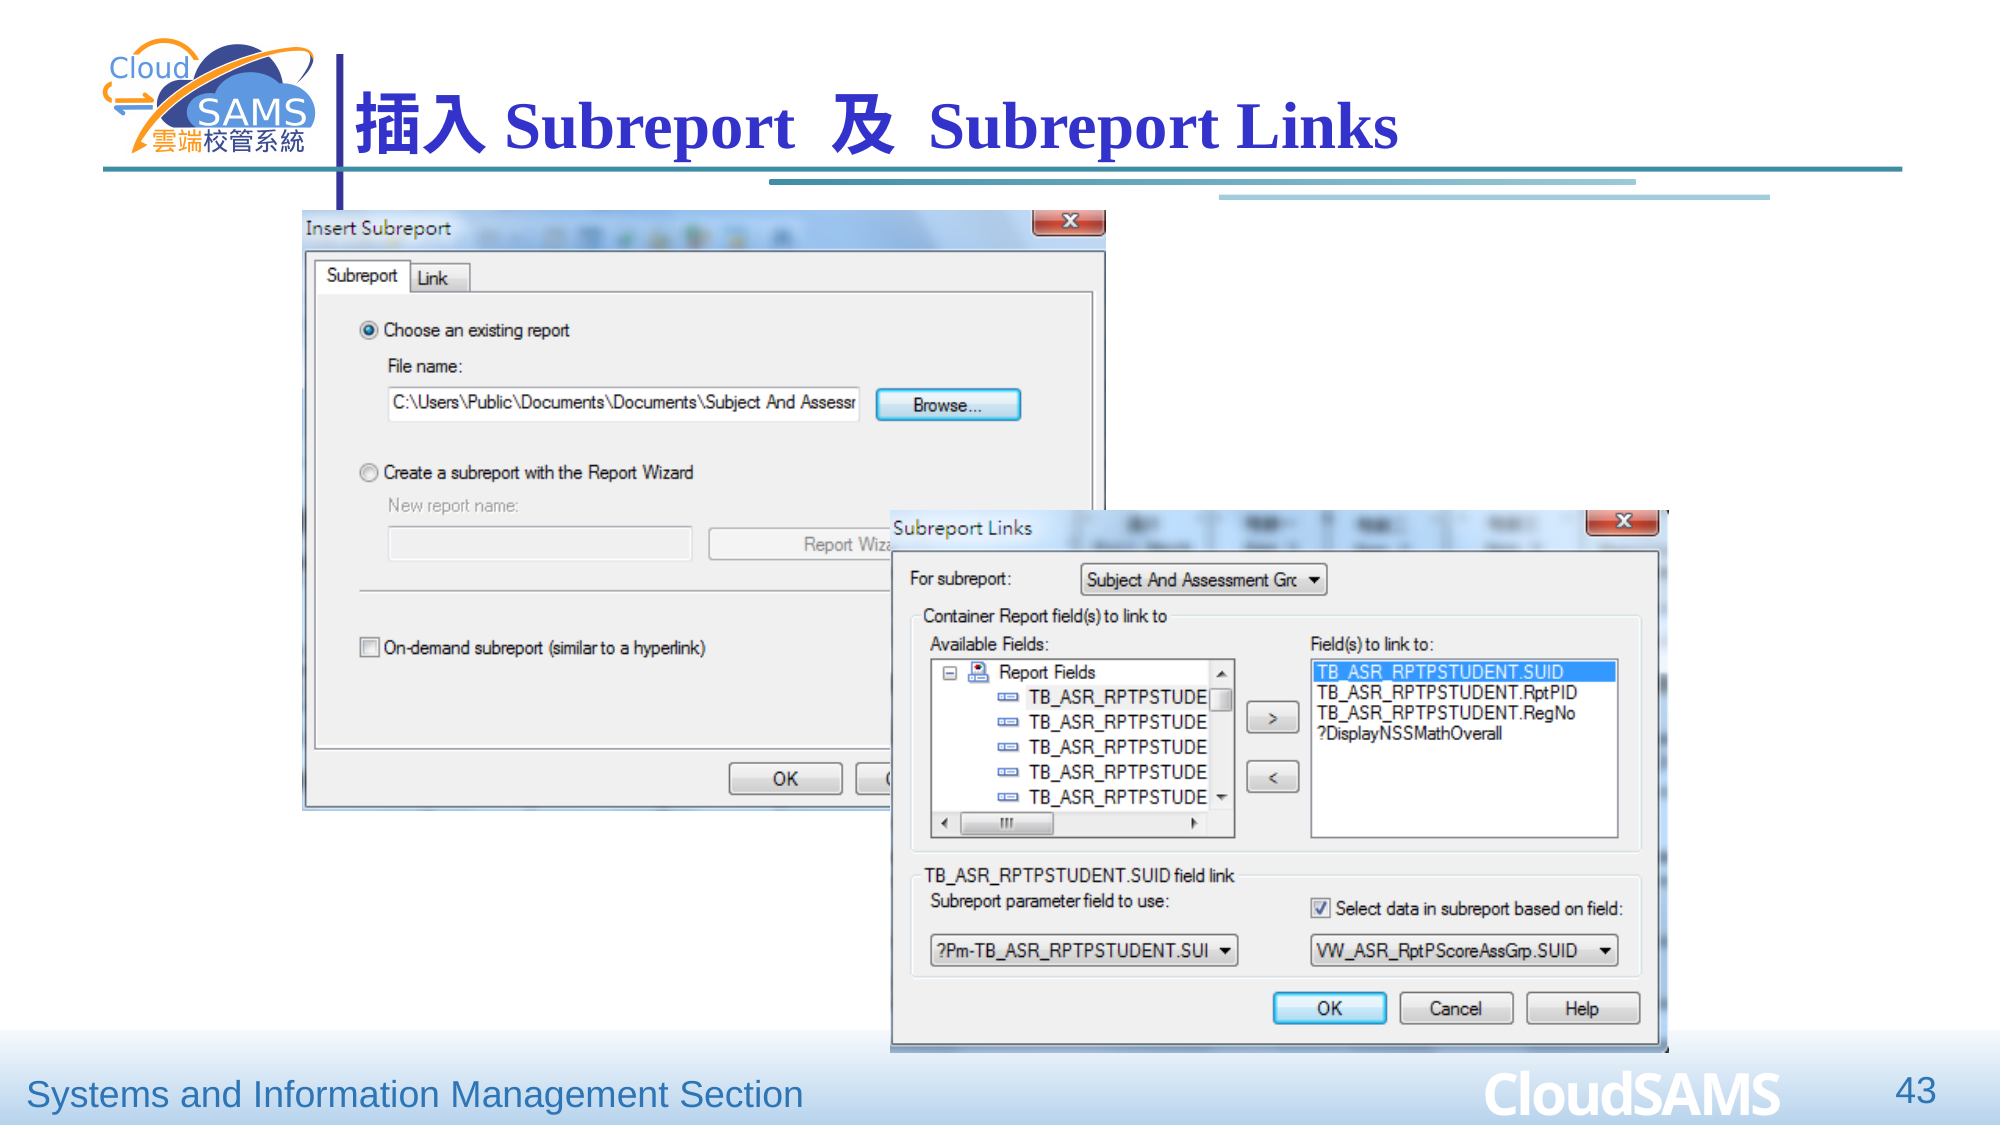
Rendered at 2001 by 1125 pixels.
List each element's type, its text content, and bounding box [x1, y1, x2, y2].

title 插入Subreport 及 Subreport Links [340, 44, 1907, 170]
picture [301, 210, 1670, 1054]
picture [87, 7, 349, 175]
slide_number 43 [1755, 1059, 1952, 1125]
